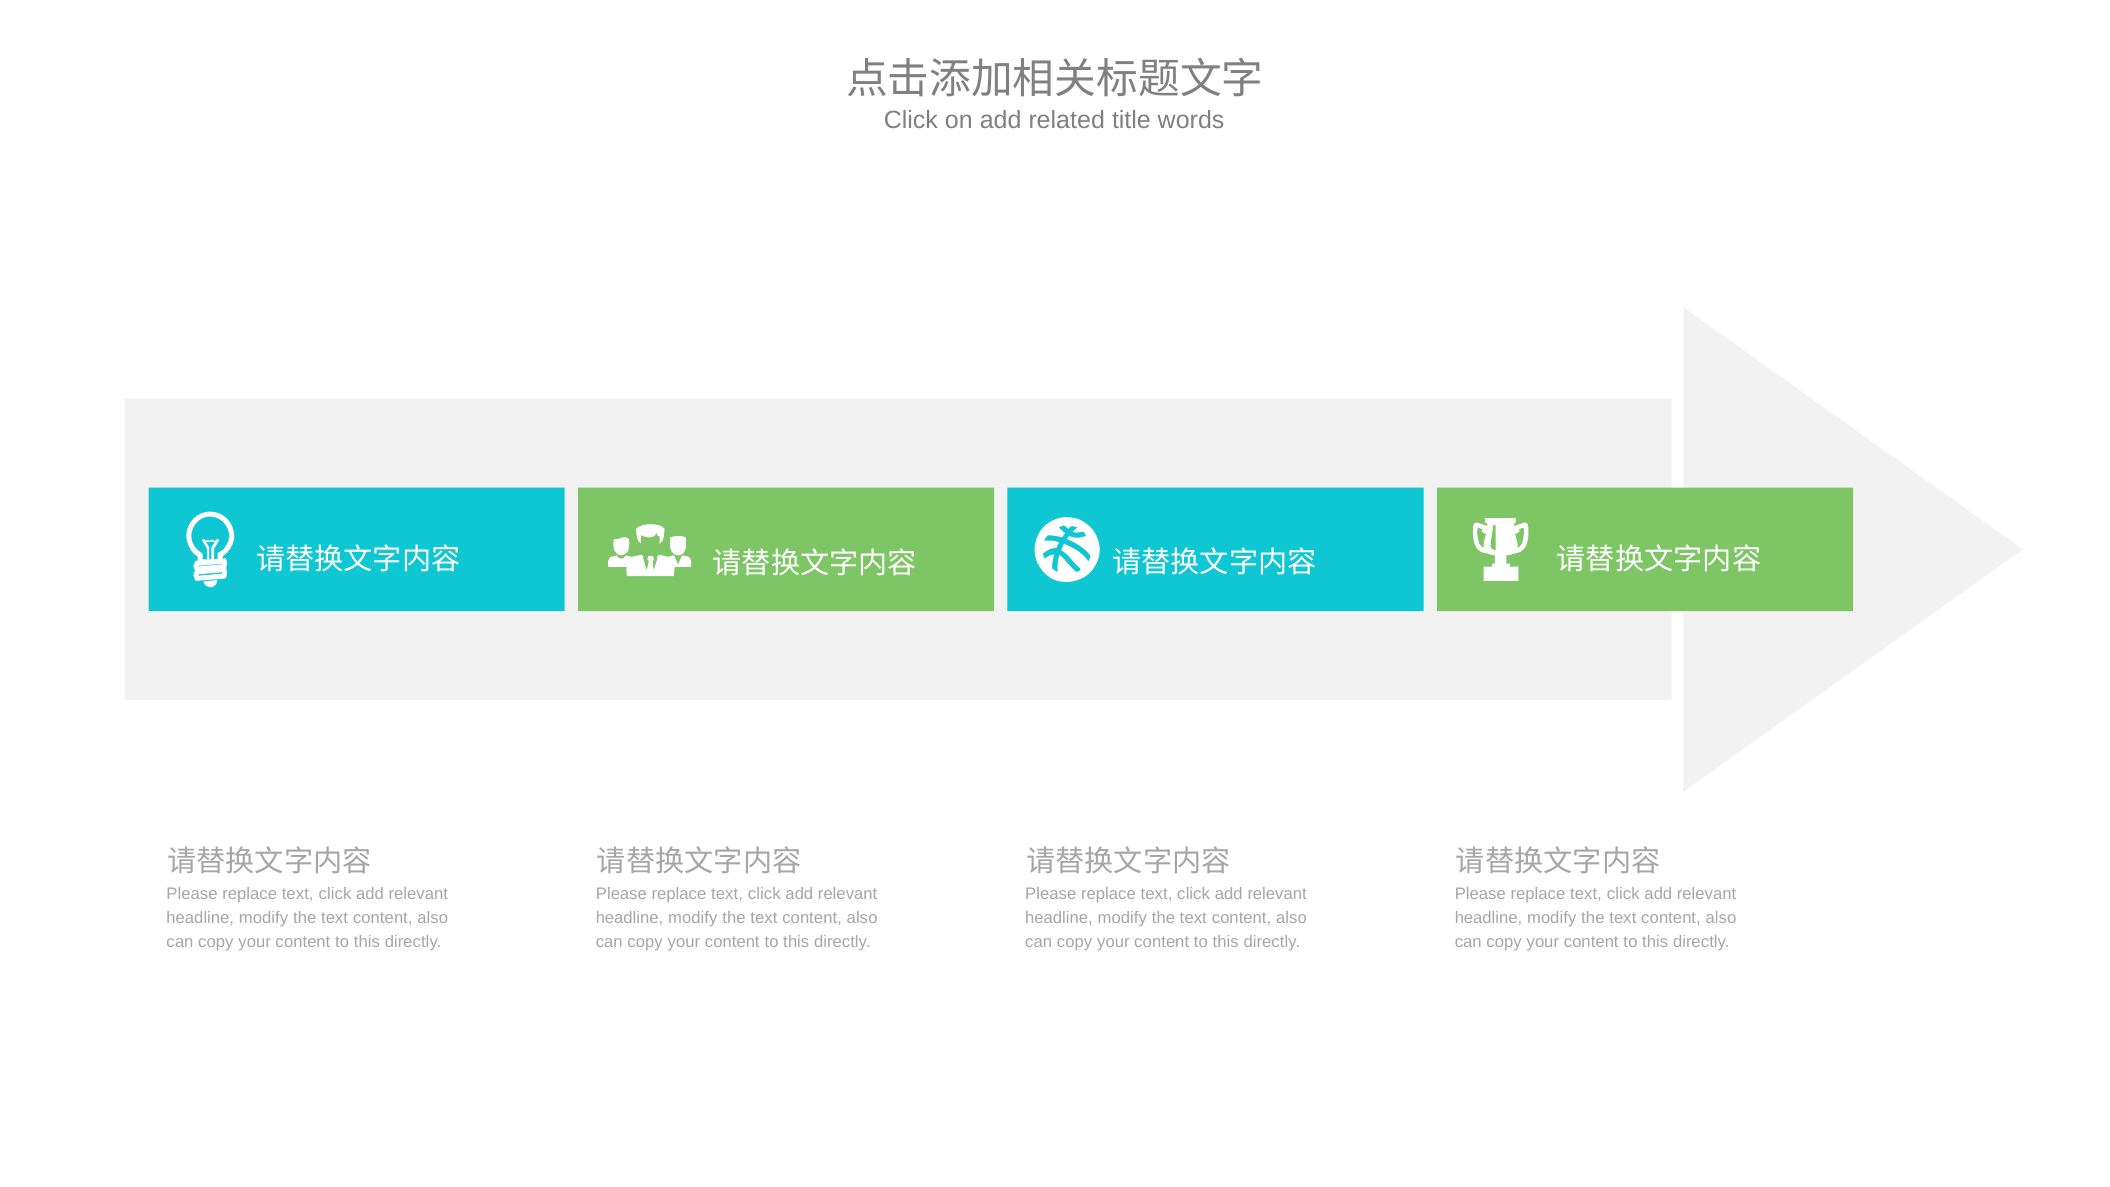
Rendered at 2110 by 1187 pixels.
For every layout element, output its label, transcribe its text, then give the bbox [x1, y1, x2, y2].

text_box Click on add related title words [864, 95, 1246, 158]
text_box 请替换文字内容 [152, 828, 388, 885]
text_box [1007, 487, 1424, 612]
text_box Please replace text, click add relevant headline, modify the text content, also can copy your content to this directly. [1010, 871, 1323, 959]
text_box 请替换文字内容 [582, 828, 817, 885]
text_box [148, 487, 565, 612]
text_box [577, 487, 995, 612]
text_box 请替换文字内容 [1441, 828, 1676, 885]
text_box [124, 397, 1673, 701]
text_box Please replace text, click add relevant headline, modify the text content, also can copy your content to this directly. [151, 871, 464, 959]
text_box Please replace text, click add relevant headline, modify the text content, also can copy your content to this directly. [1440, 871, 1752, 959]
text_box 点击添加相关标题文字 [803, 44, 1307, 107]
text_box 请替换文字内容 [1011, 828, 1246, 885]
text_box [1682, 305, 2025, 794]
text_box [1436, 487, 1854, 612]
text_box Please replace text, click add relevant headline, modify the text content, also can copy your content to this directly. [581, 871, 893, 959]
